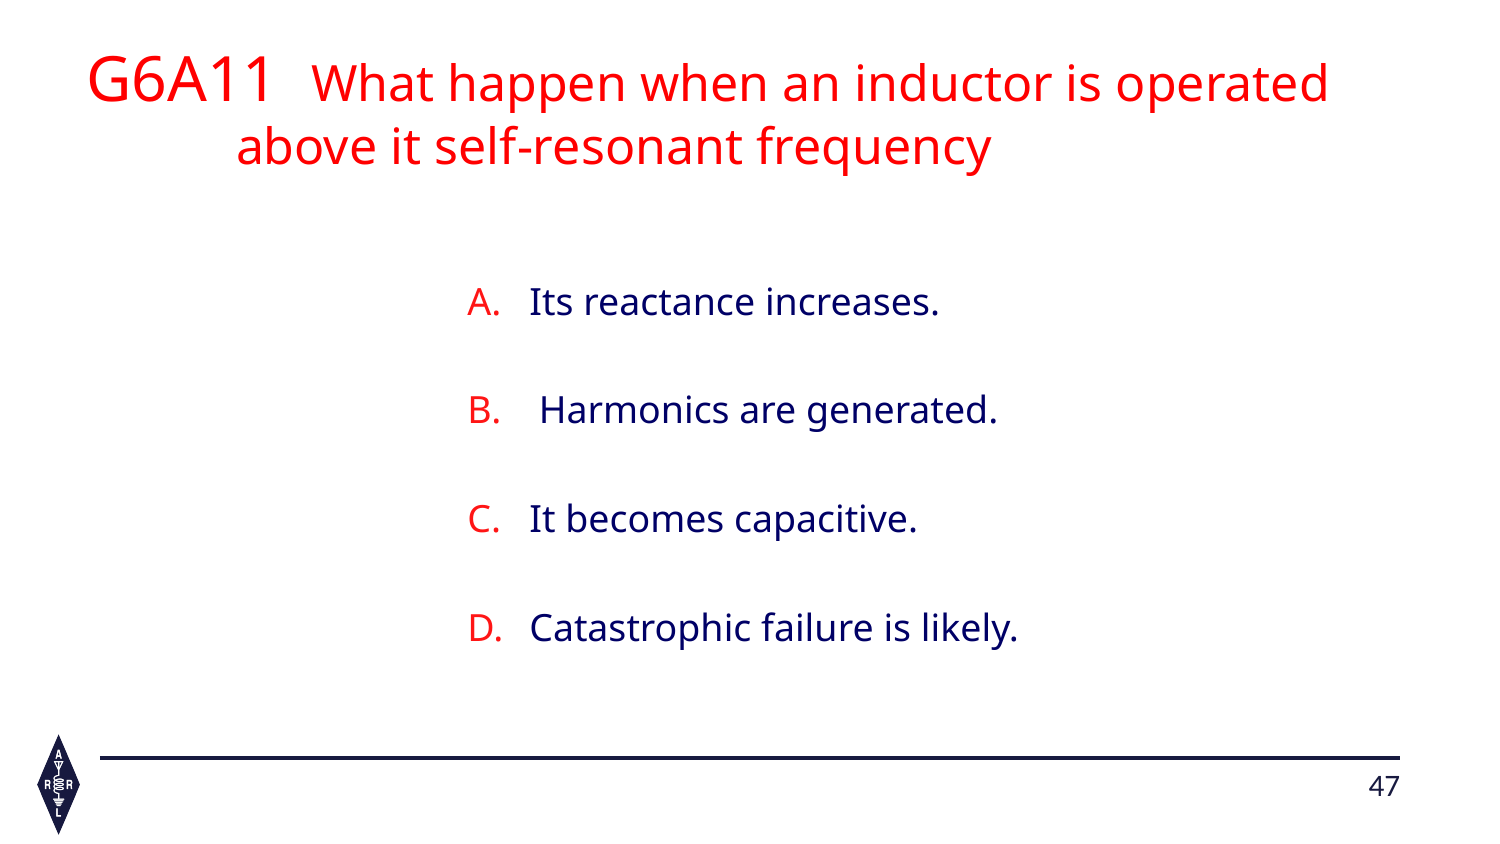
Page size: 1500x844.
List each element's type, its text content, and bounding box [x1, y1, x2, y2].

picture [37, 734, 80, 835]
slide_number 47 [1302, 761, 1400, 807]
